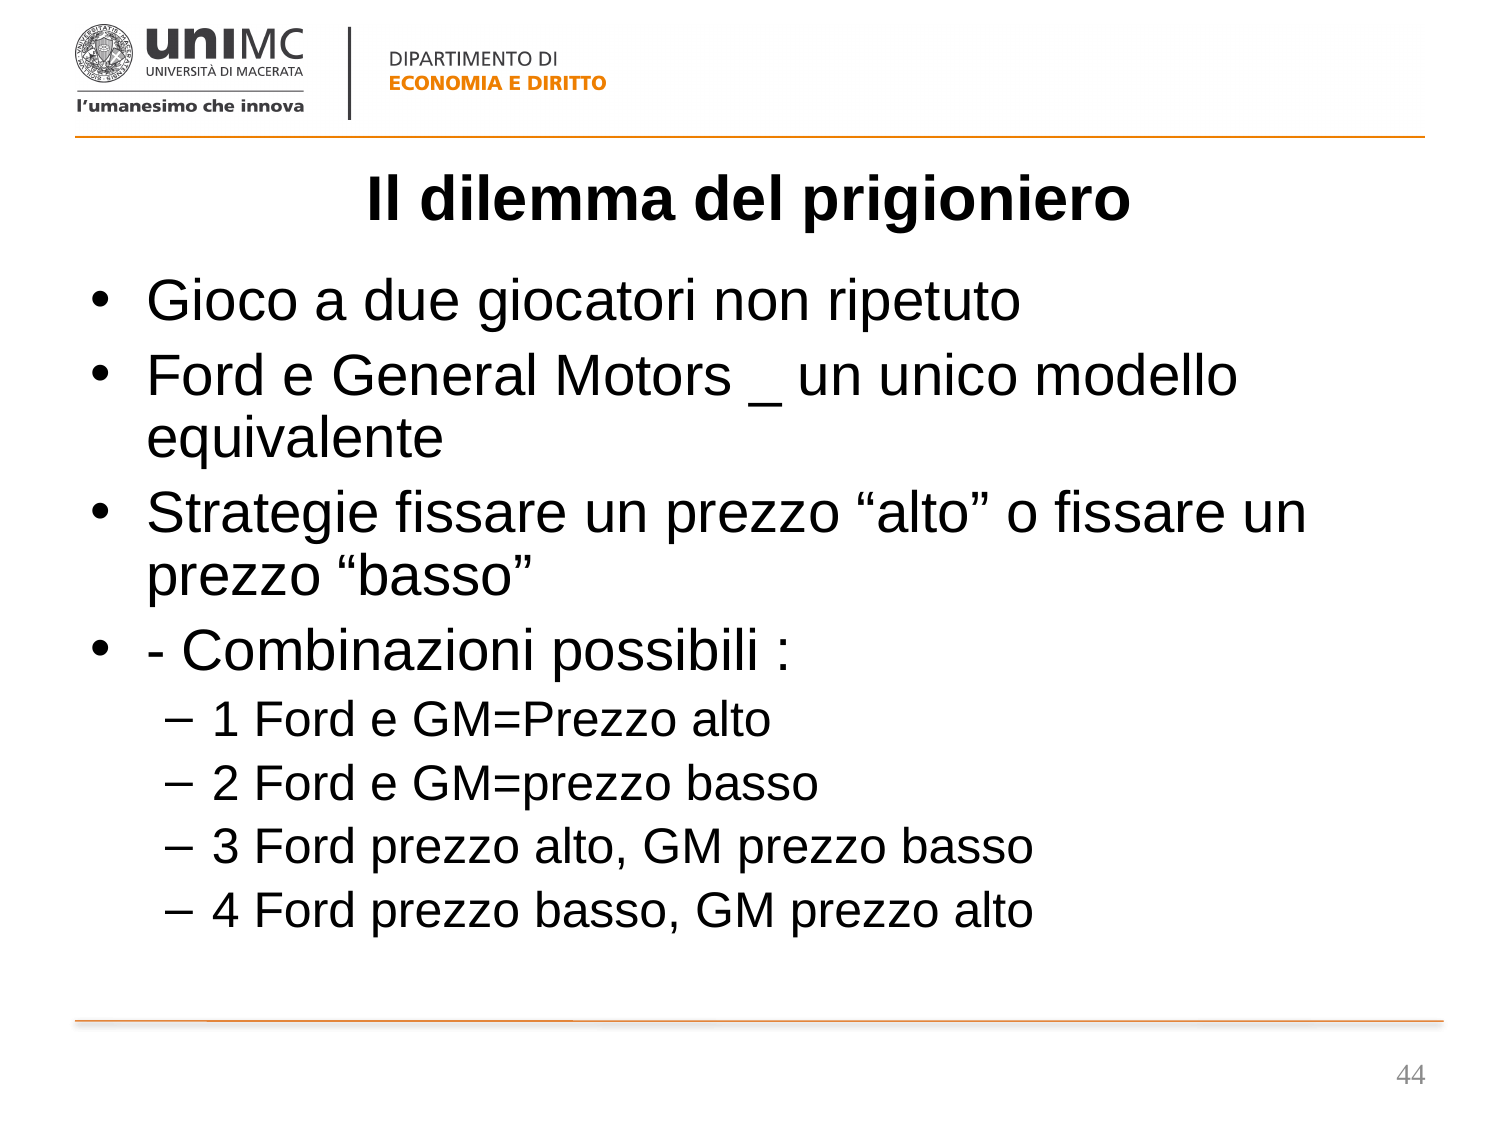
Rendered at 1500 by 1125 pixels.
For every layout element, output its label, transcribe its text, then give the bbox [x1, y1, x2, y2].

slide_number 44 [1091, 1042, 1442, 1103]
picture [75, 24, 1425, 138]
title Il dilemma del prigioniero [75, 149, 1425, 241]
list Gioco a due giocatori non ripetuto Ford e General Motors _ un unico modello equivalente Strategie fissare un prezzo “alto” o fissare un prezzo “basso” - Combinazioni possibili : 1 Ford e GM=Prezzo alto 2 Ford e GM=prezzo basso 3 Ford prezzo alto, GM prezzo basso 4 Ford prezzo basso, GM prezzo alto [75, 262, 1425, 1005]
